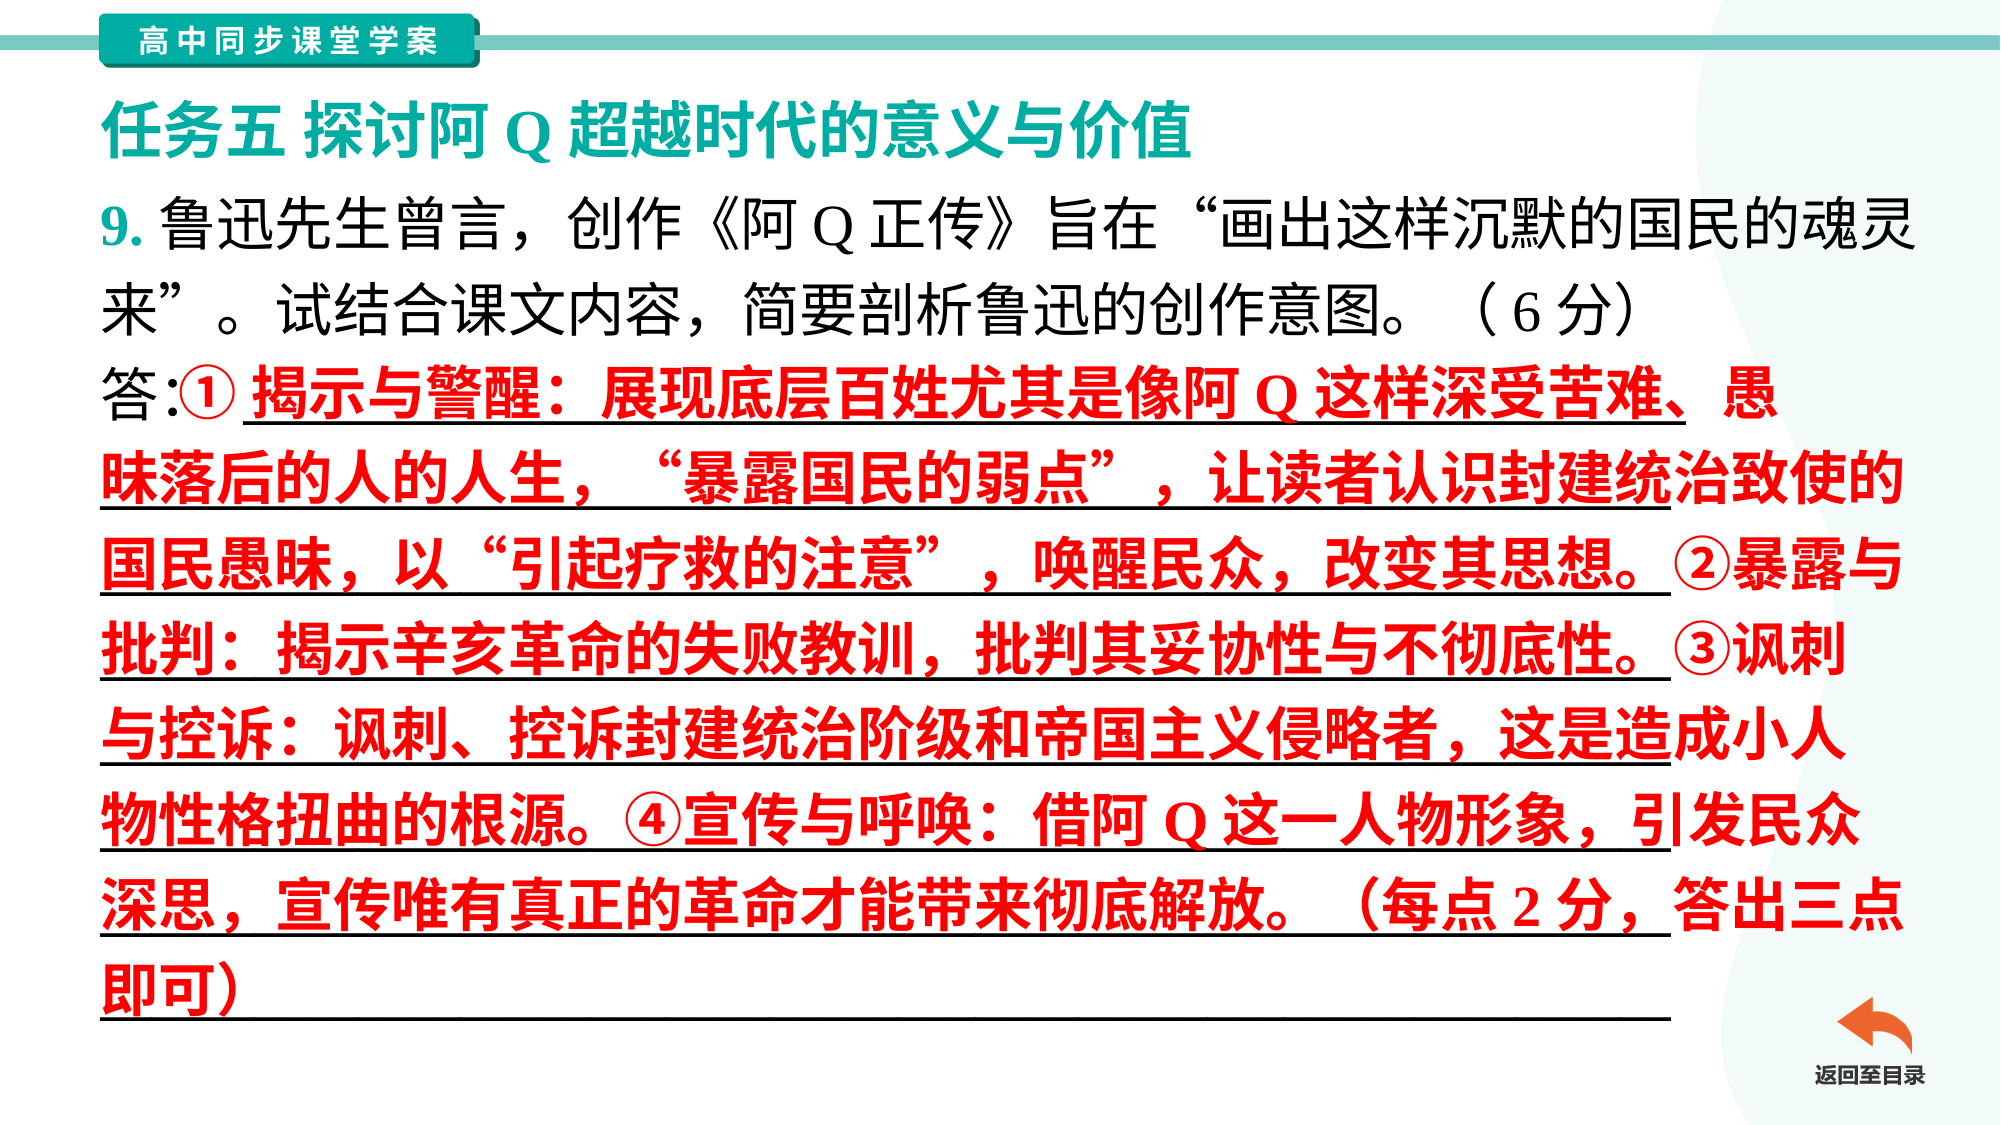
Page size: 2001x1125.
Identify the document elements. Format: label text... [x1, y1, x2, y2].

picture [0, 0, 2000, 1125]
text_box 任务五 探讨阿Q超越时代的意义与价值 [100, 76, 1899, 161]
text_box ①揭示与警醒：展现底层百姓尤其是像阿Q这样深受苦难、愚 昧落后的人的人生，“暴露国民的弱点”，让读者认识封建统治致使的 国民愚昧，以“引起疗救的注意”，唤醒民众，改变其思想。②暴露与 批判：揭示辛亥革命的失败教训，批判其妥协性与不彻底性。③讽刺 与控诉：讽刺、控诉封建统治阶级和帝国主义侵略者，这是造成小人 物性格扭曲的根源。④宣传与呼唤：借阿Q这一人物形象，引发民众 深思，宣传唯有真正的革命才能带来彻底解放。（每点2分，答出三点 即可） [100, 340, 1899, 1017]
text_box 9.鲁迅先生曾言，创作《阿Q正传》旨在“画出这样沉默的国民的魂灵 来”。试结合课文内容，简要剖析鲁迅的创作意图。（6分） 答： ________________________________________________________ _____________________________________________________________ _____________________________________________________________ _____________________________________________________________ _____________________________________________________________ _____________________________________________________________ _____________________________________________________________ _____________________________________________________________ [100, 171, 1899, 340]
